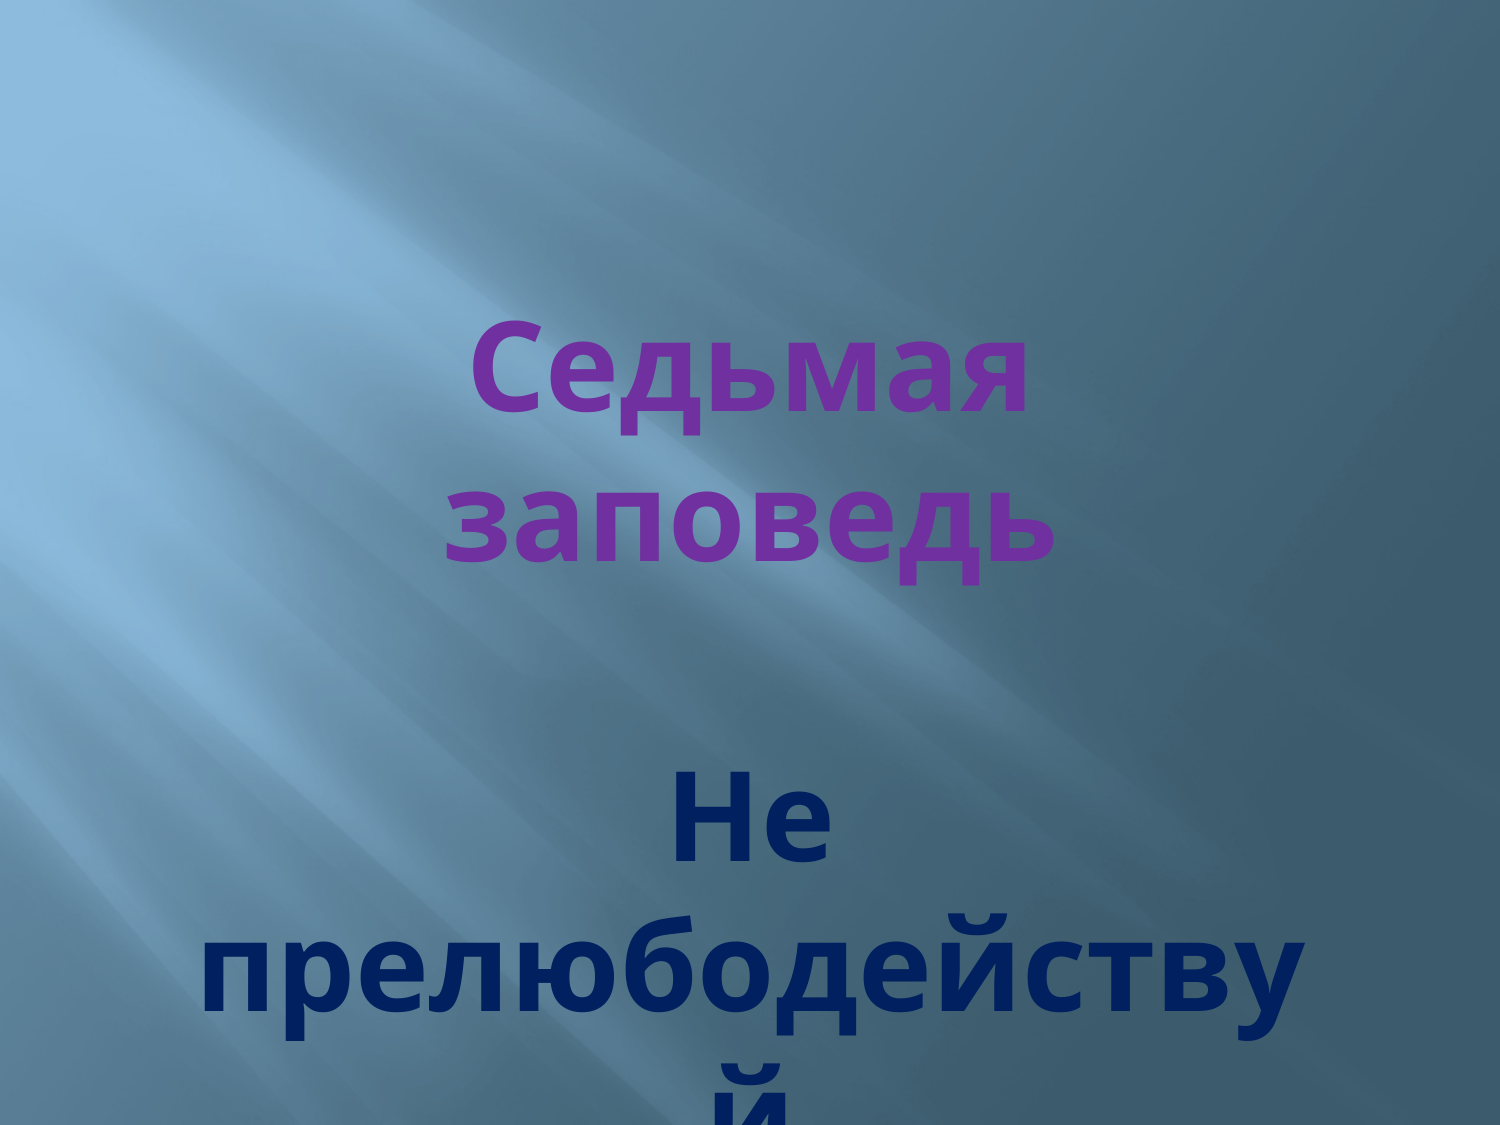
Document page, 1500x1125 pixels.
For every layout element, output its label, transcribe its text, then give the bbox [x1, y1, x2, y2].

text_box Седьмая заповедь Не прелюбодействуй [159, 278, 1342, 1125]
